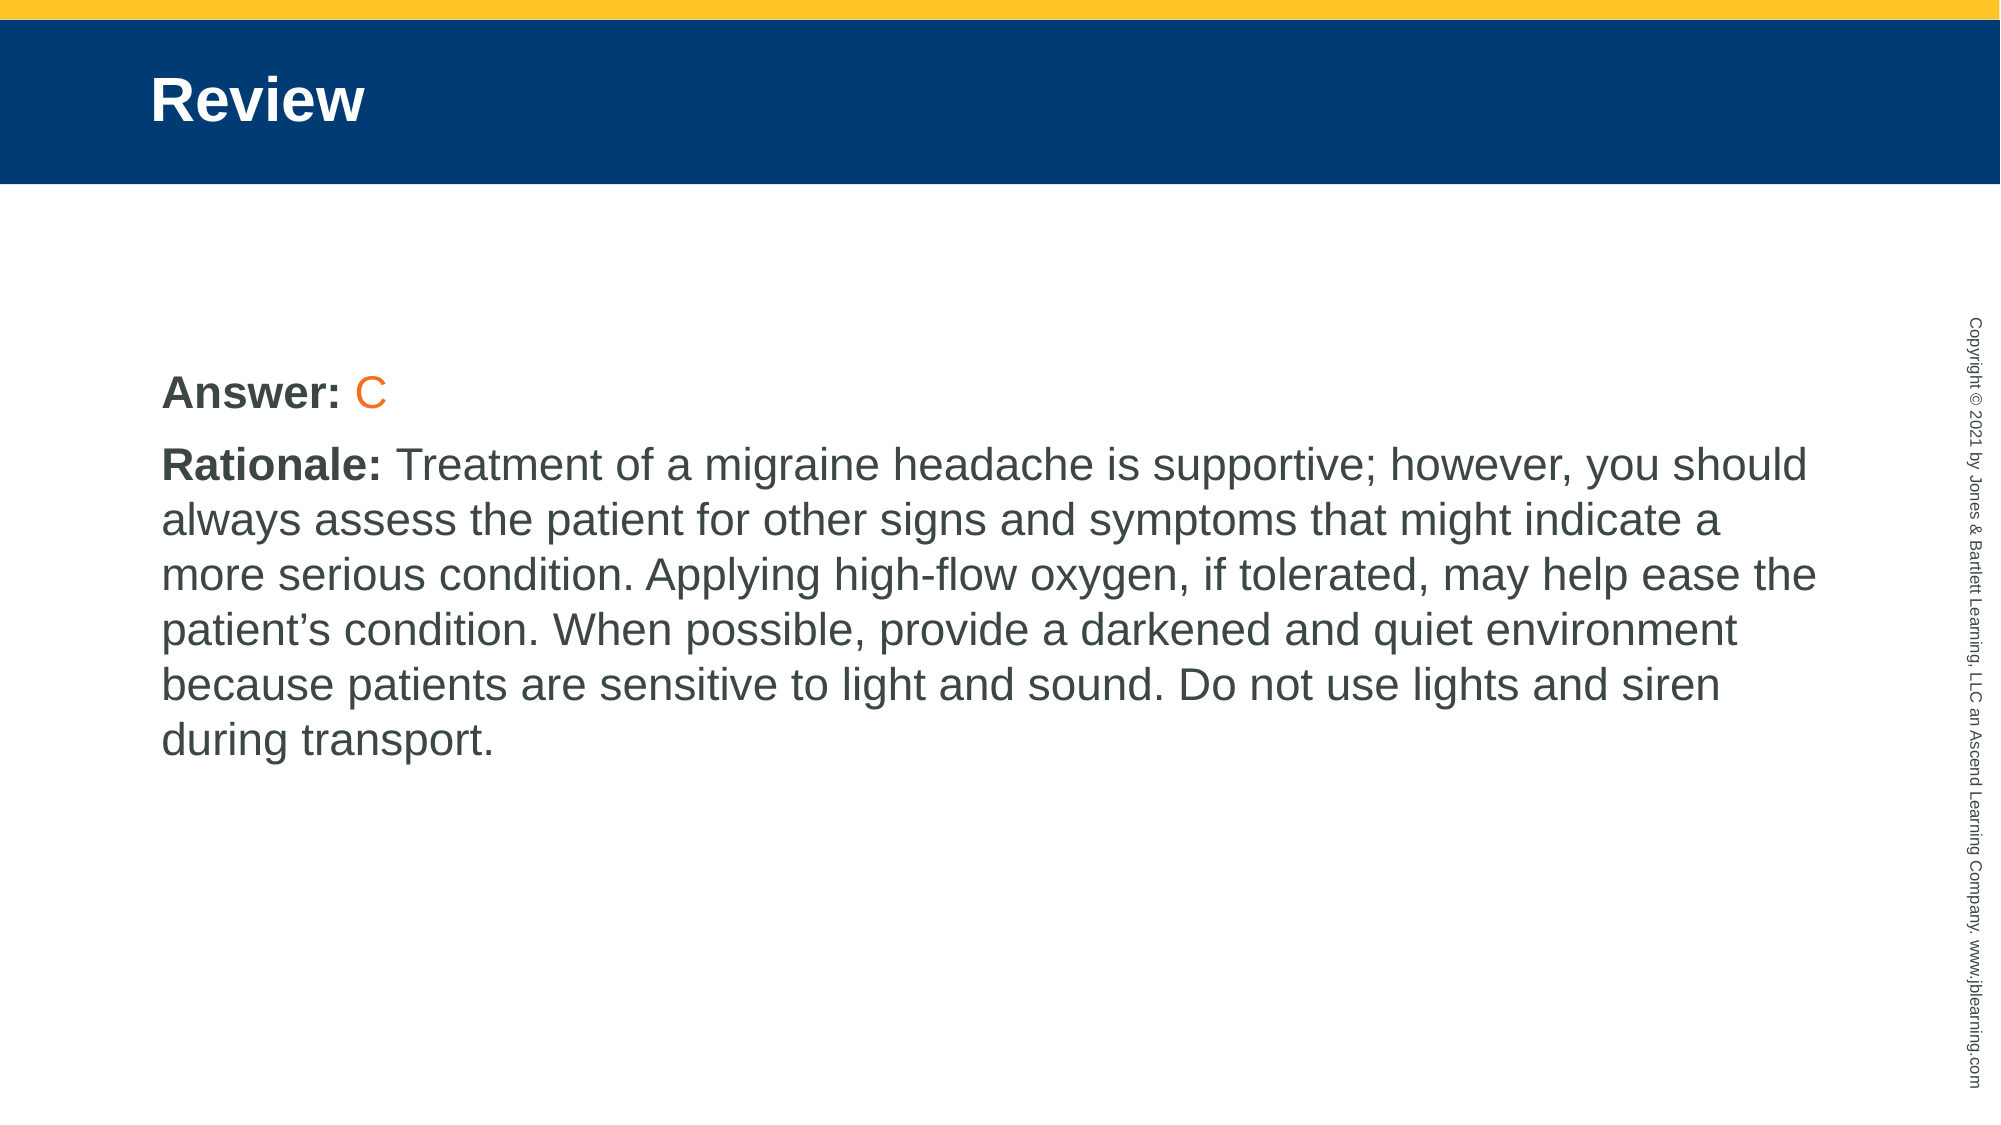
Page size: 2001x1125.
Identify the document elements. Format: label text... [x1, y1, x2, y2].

list Answer: C Rationale: Treatment of a migraine headache is supportive; however, you should always assess the patient for other signs and symptoms that might indicate a more serious condition. Applying high-flow oxygen, if tolerated, may help ease the patient’s condition. When possible, provide a darkened and quiet environment because patients are sensitive to light and sound. Do not use lights and siren during transport. [146, 361, 1859, 1016]
title Review [0, 19, 2000, 185]
